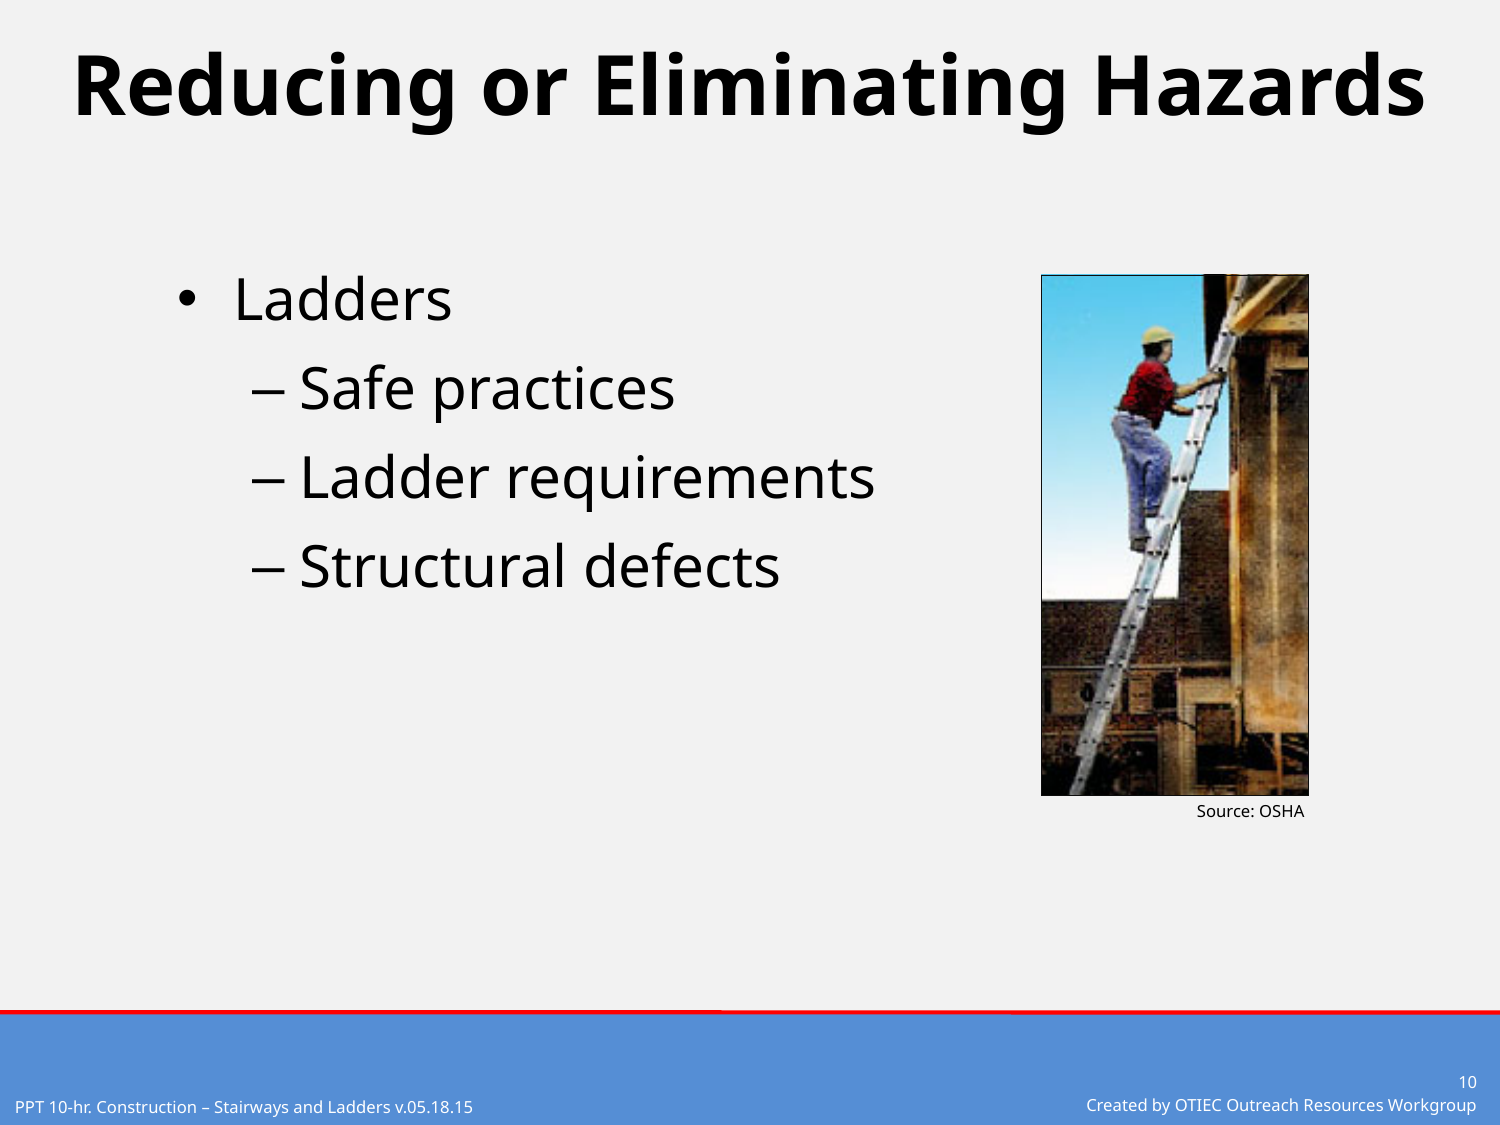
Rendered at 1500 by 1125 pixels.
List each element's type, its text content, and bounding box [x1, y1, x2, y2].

text_box Source: OSHA [1149, 793, 1320, 828]
title Reducing or Eliminating Hazards [0, 24, 1500, 150]
picture [1041, 274, 1309, 797]
list Ladders Safe practices Ladder requirements Structural defects [162, 262, 963, 888]
